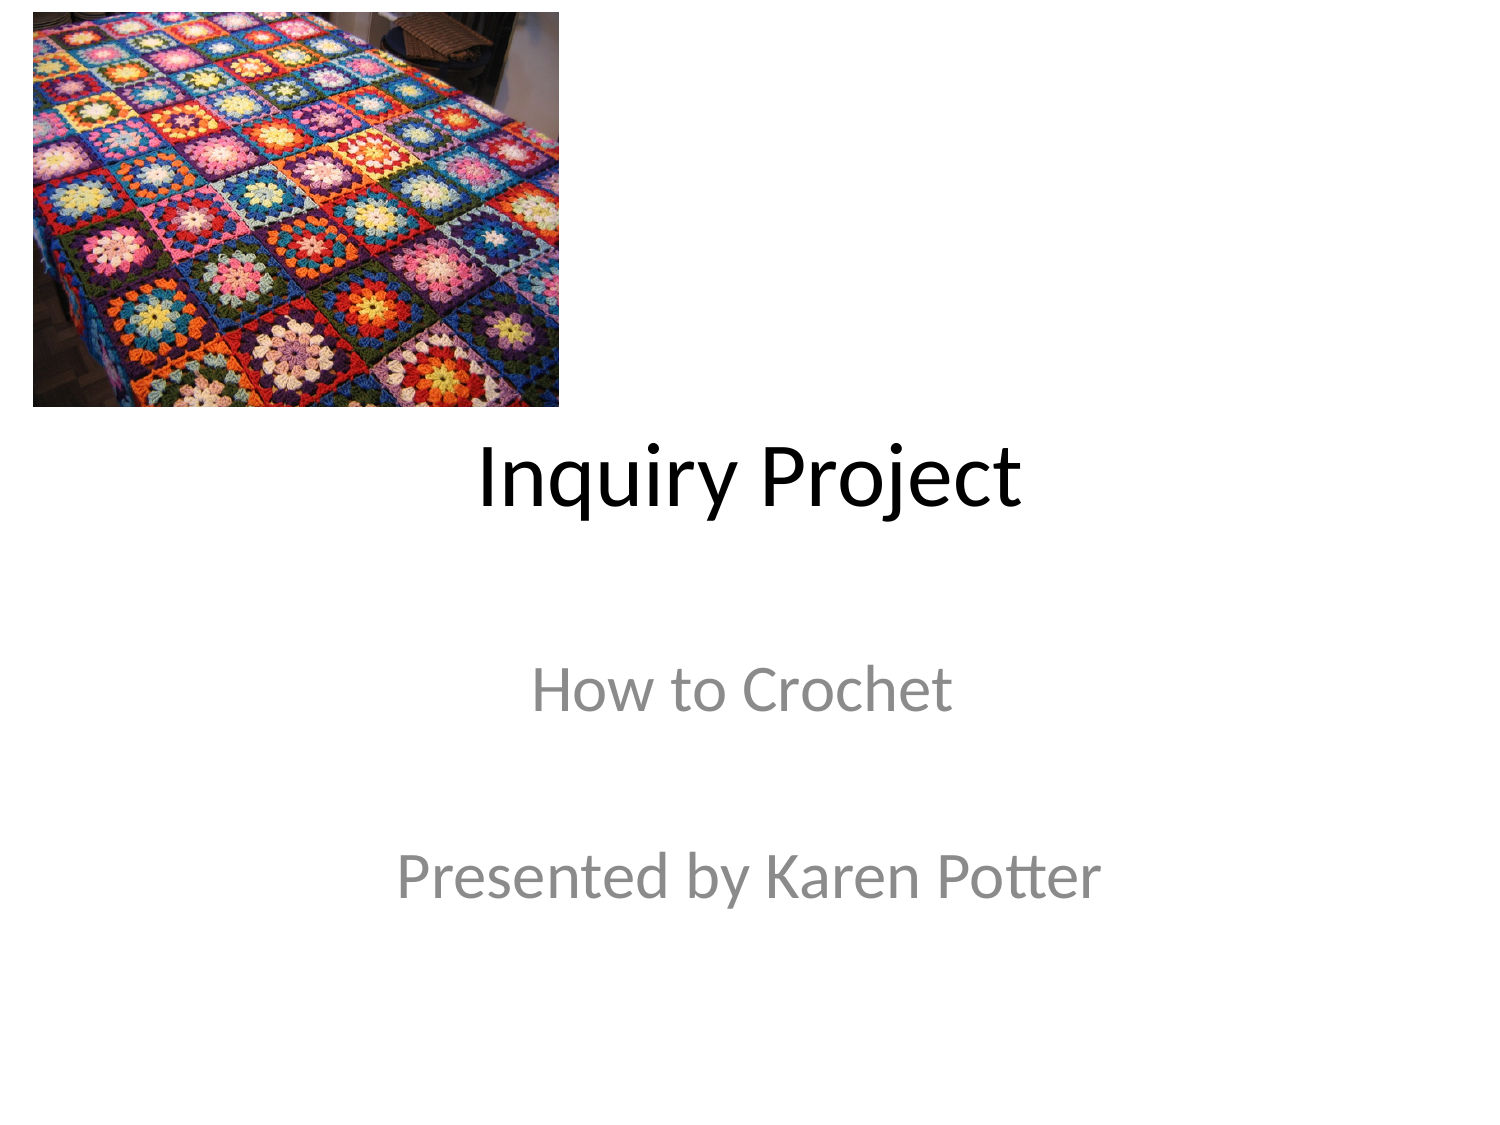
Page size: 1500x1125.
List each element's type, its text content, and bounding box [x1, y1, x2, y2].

subtitle How to Crochet Presented by Karen Potter [225, 637, 1275, 925]
picture [33, 12, 559, 407]
title Inquiry Project [112, 349, 1388, 591]
